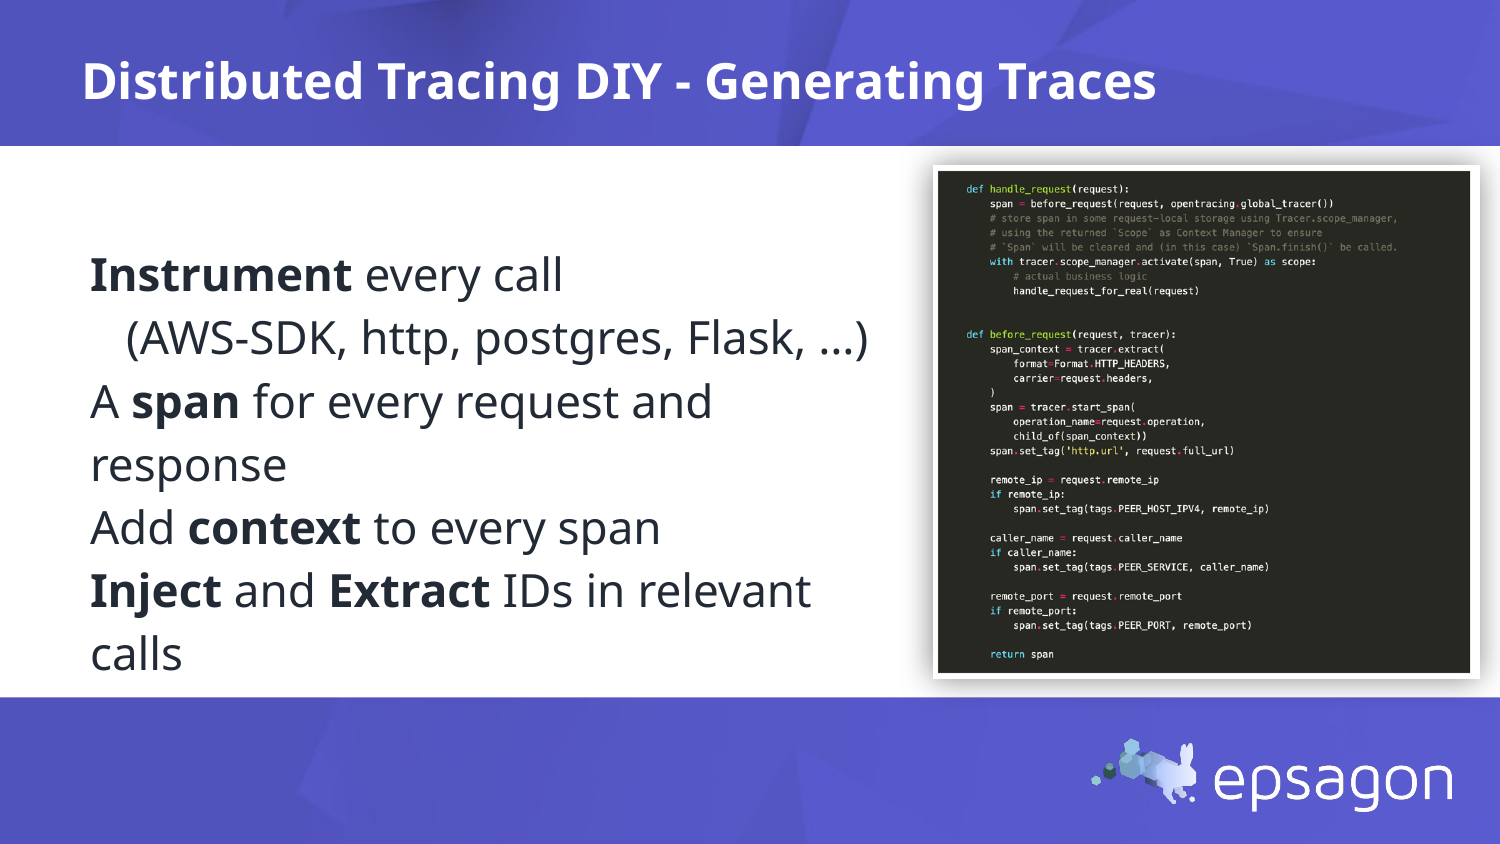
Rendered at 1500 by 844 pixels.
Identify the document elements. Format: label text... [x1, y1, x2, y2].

text_box Instrument every call (AWS-SDK, http, postgres, Flask, …) A span for every request and response Add context to every span Inject and Extract IDs in relevant calls [74, 230, 908, 654]
picture [933, 165, 1480, 679]
picture [0, 698, 1500, 844]
list Distributed Tracing DIY - Generating Traces [73, 52, 1298, 122]
picture [0, 0, 1500, 146]
